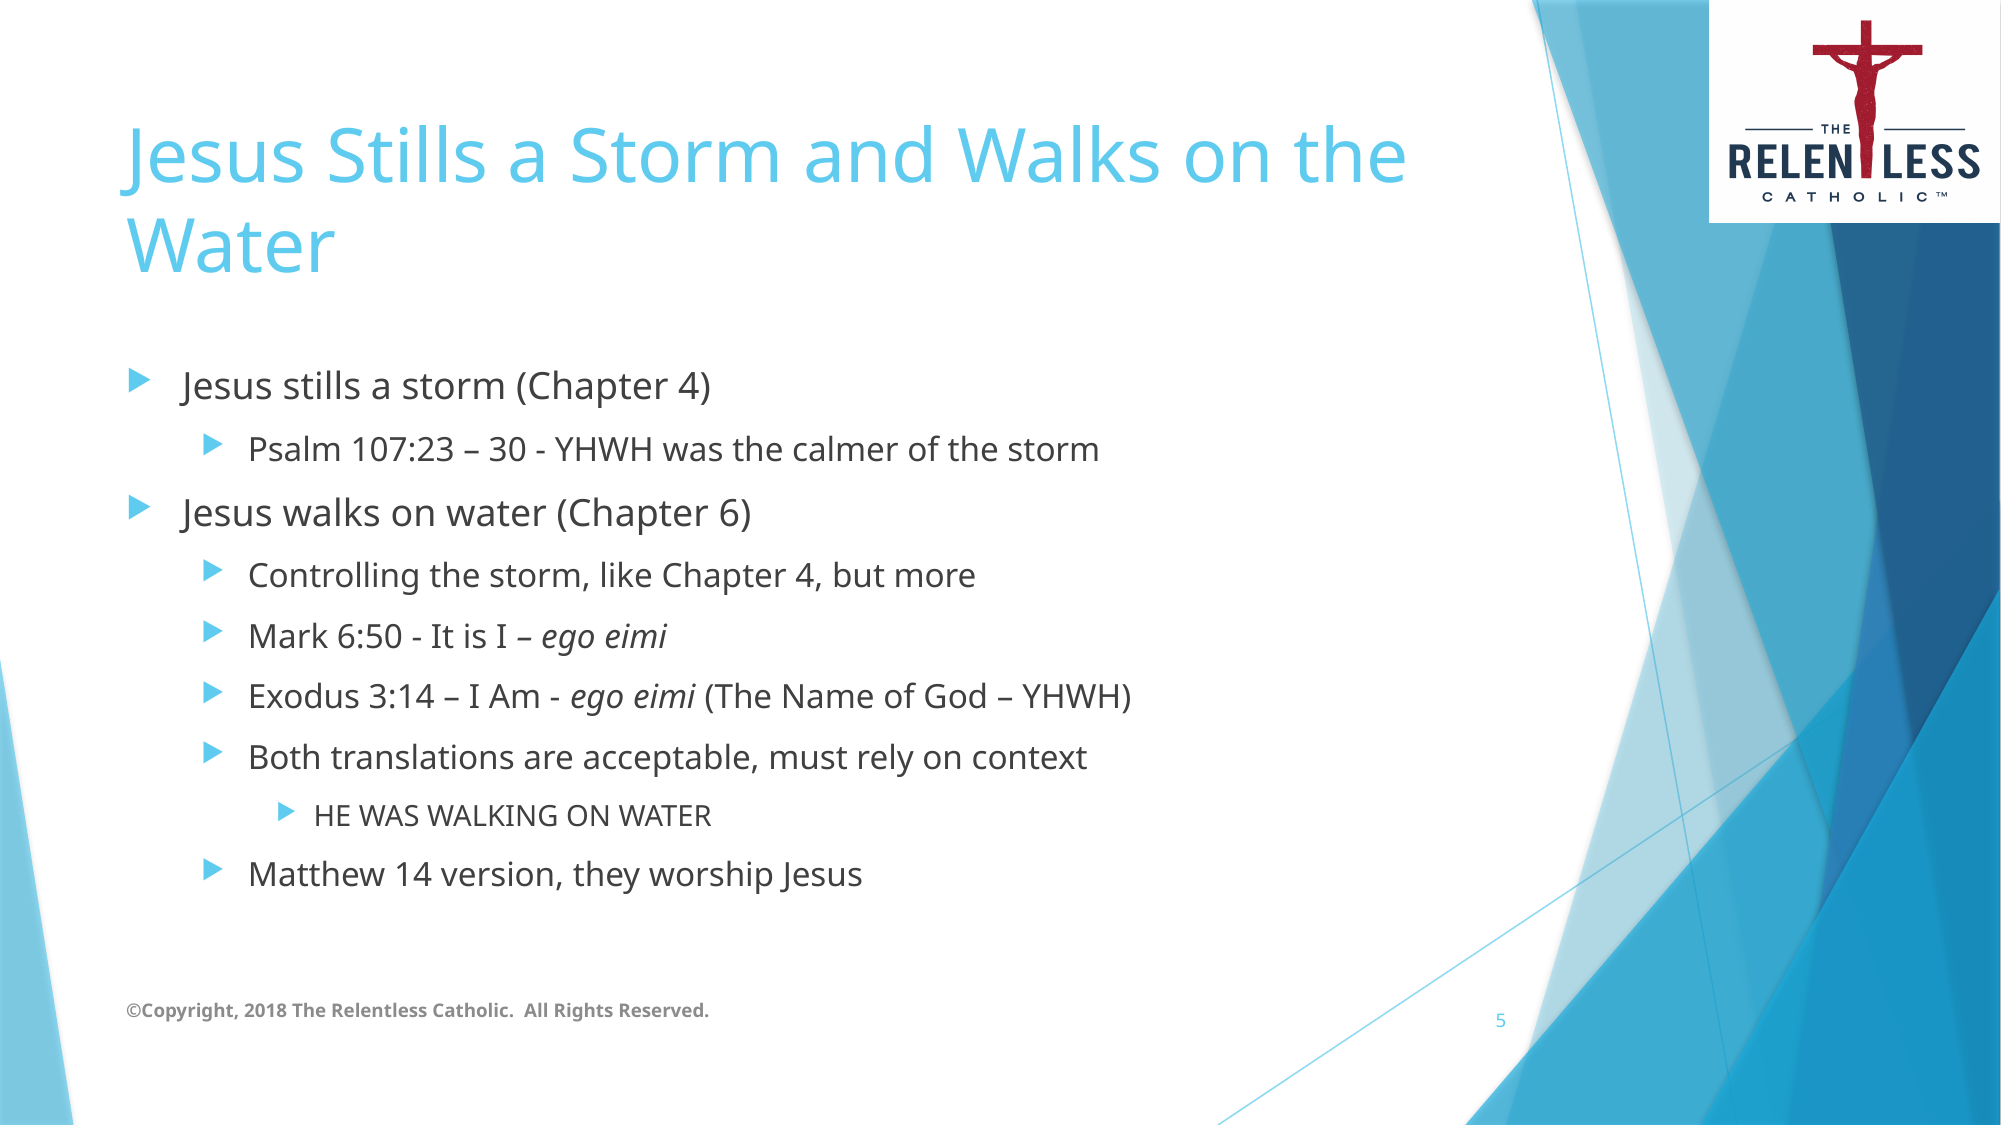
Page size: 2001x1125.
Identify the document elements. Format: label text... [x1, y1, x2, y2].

title Jesus Stills a Storm and Walks on the Water [111, 99, 1522, 317]
picture [1709, 0, 2000, 223]
footer ©Copyright, 2018 The Relentless Catholic. All Rights Reserved. [111, 991, 1145, 1051]
slide_number 5 [1409, 991, 1522, 1051]
list Jesus stills a storm (Chapter 4) Psalm 107:23 – 30 - YHWH was the calmer of the storm Jesus walks on water (Chapter 6) Controlling the storm, like Chapter 4, but more Mark 6:50 - It is I – ego eimi Exodus 3:14 – I Am - ego eimi (The Name of God – YHWH) Both translations are acceptable, must rely on context HE WAS WALKING ON WATER Matthew 14 version, they worship Jesus [111, 354, 1522, 992]
